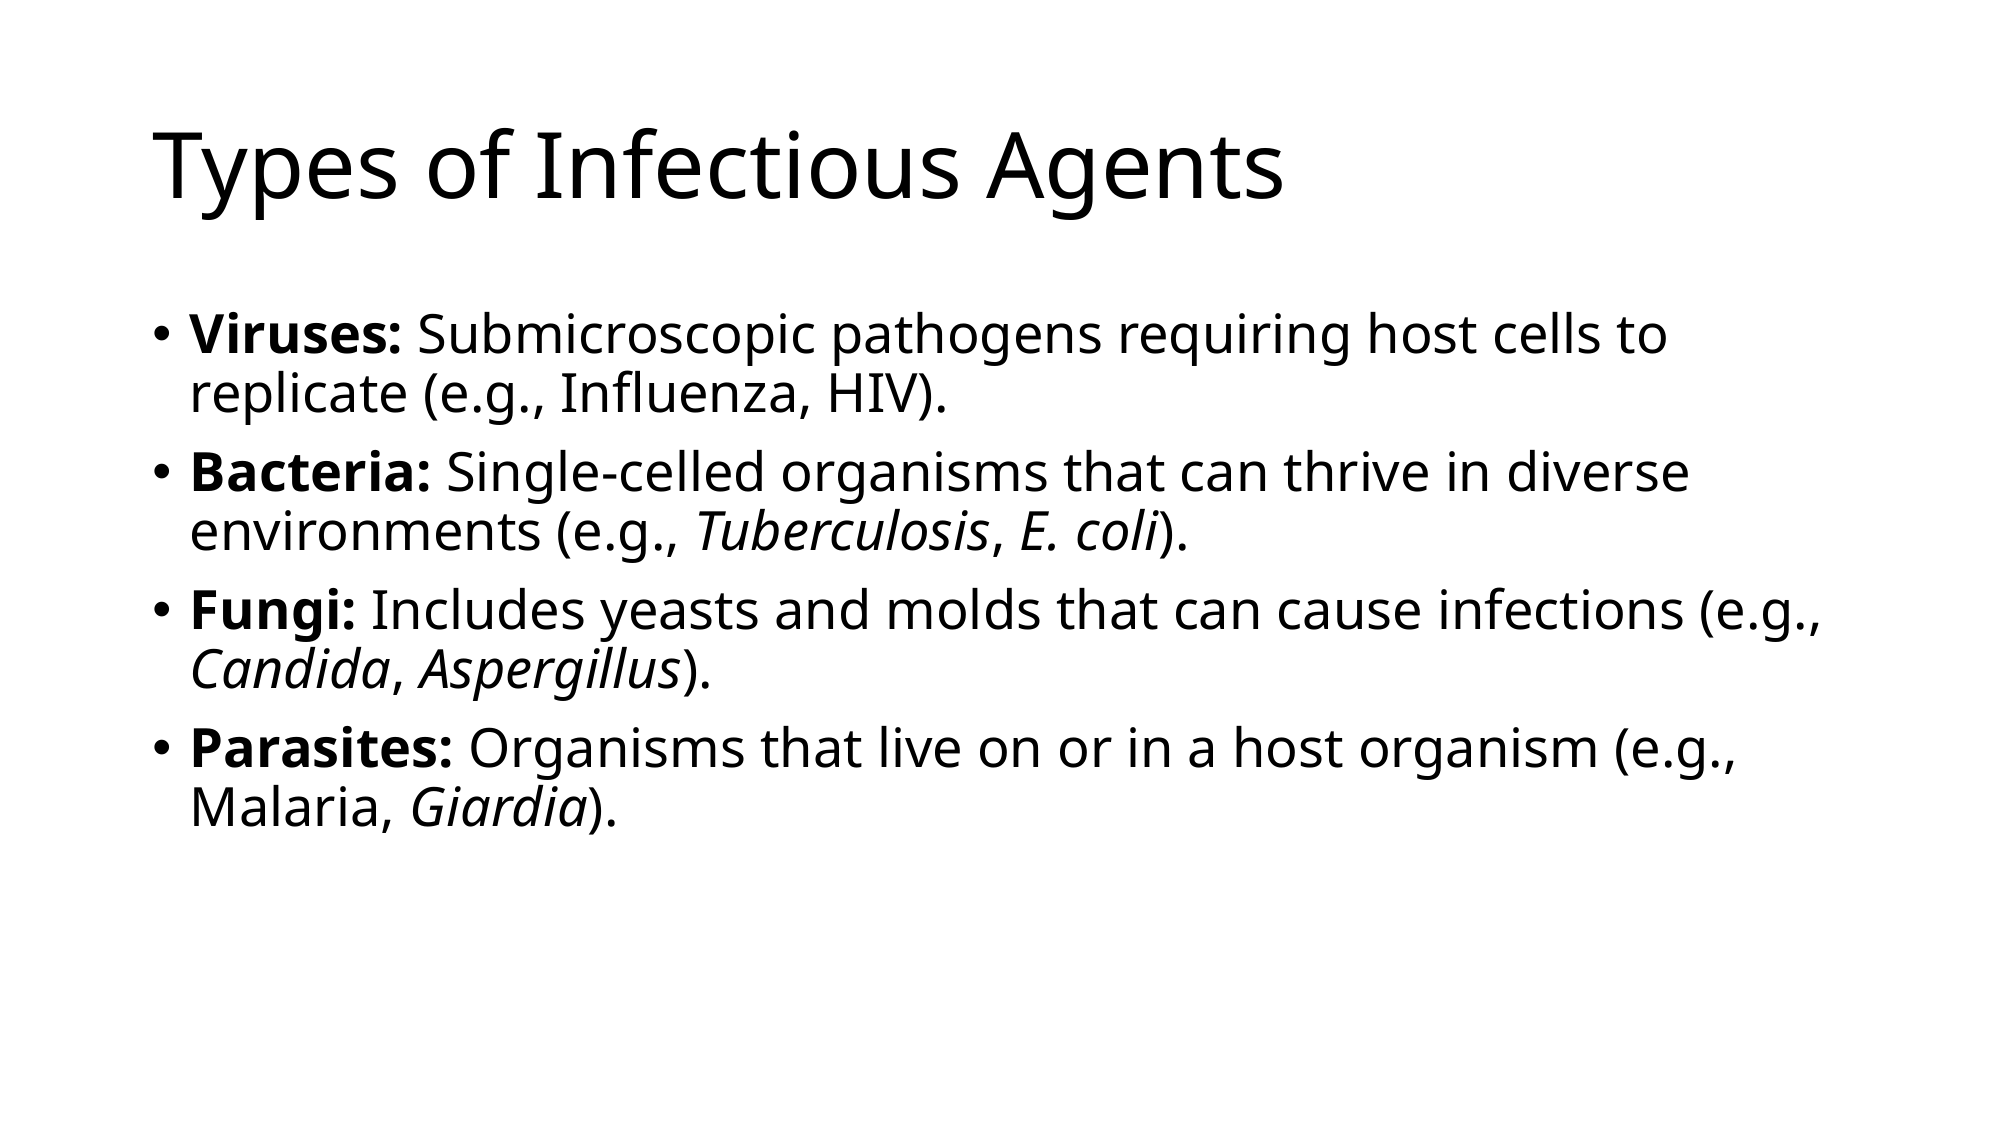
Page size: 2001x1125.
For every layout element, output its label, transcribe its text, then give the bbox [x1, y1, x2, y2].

list Viruses: Submicroscopic pathogens requiring host cells to replicate (e.g., Influenza, HIV). Bacteria: Single-celled organisms that can thrive in diverse environments (e.g., Tuberculosis, E. coli). Fungi: Includes yeasts and molds that can cause infections (e.g., Candida, Aspergillus). Parasites: Organisms that live on or in a host organism (e.g., Malaria, Giardia). [137, 299, 1863, 1014]
title Types of Infectious Agents [137, 59, 1863, 278]
